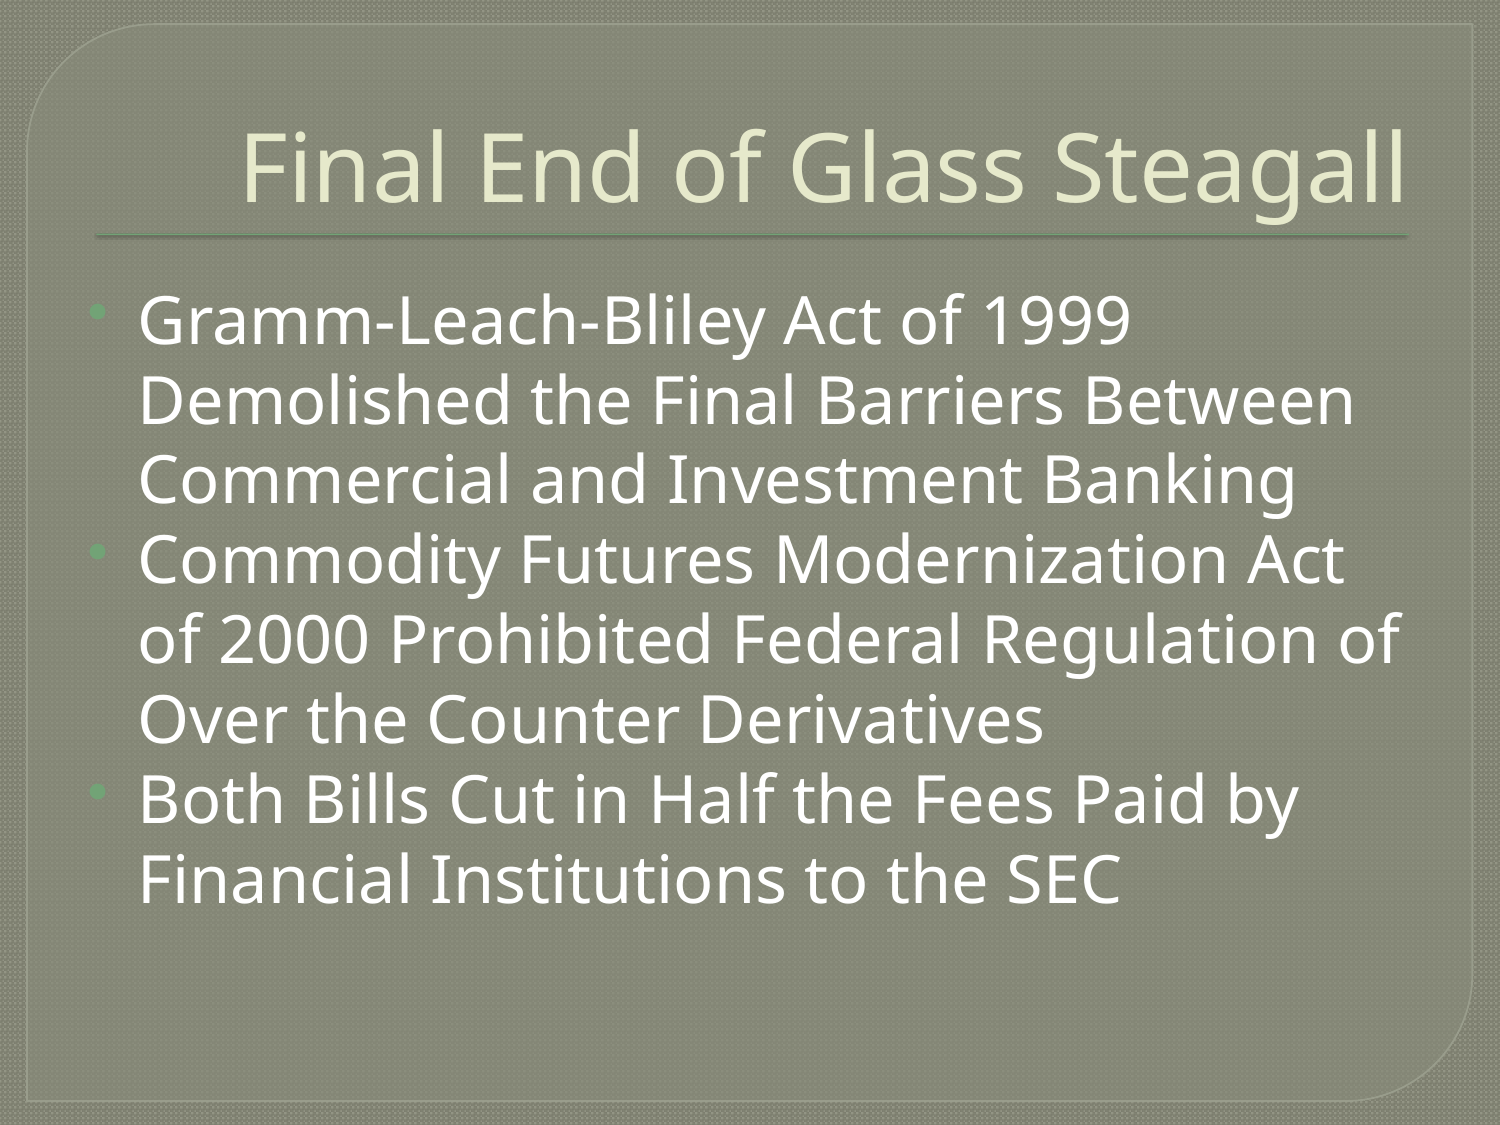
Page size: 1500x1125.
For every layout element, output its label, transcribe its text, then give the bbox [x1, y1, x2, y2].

title Final End of Glass Steagall [75, 41, 1425, 230]
list Gramm-Leach-Bliley Act of 1999 Demolished the Final Barriers Between Commercial and Investment Banking Commodity Futures Modernization Act of 2000 Prohibited Federal Regulation of Over the Counter Derivatives Both Bills Cut in Half the Fees Paid by Financial Institutions to the SEC [75, 270, 1425, 1013]
